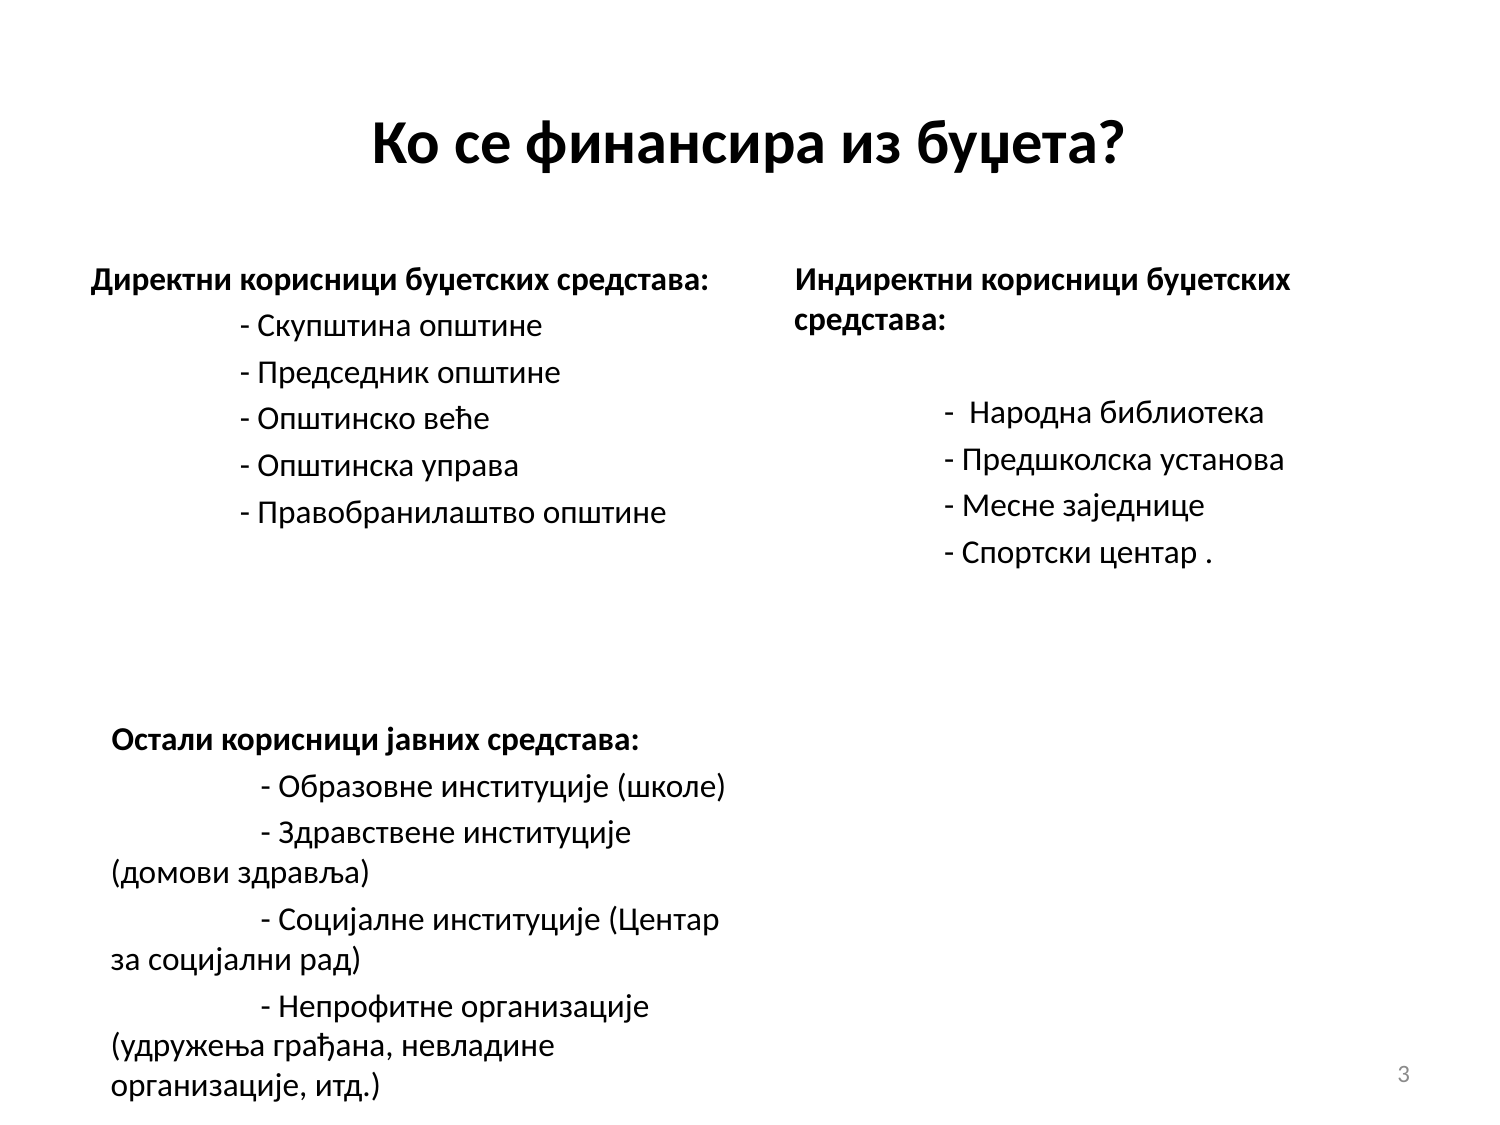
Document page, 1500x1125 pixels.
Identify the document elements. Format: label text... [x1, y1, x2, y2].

text_box Индиректни корисници буџетских средстава: - Народна библиотека - Предшколска установа - Месне заједнице - Спортски центар . [779, 249, 1442, 1010]
text_box Остали корисници јавних средстава: - Образовне институције (школе) - Здравствене институције (домови здравља) - Социјалне институције (Центар за социјални рад) - Непрофитне организације (удружења грађана, невладине организације, итд.) [95, 710, 759, 1103]
title Ко се финансира из буџета? [75, 45, 1425, 233]
text_box Директни корисници буџетских средстава: - Скупштина општине - Председник општине - Општинско веће - Општинска управа - Правобранилаштво општине [74, 249, 738, 669]
slide_number 3 [1074, 1042, 1425, 1103]
